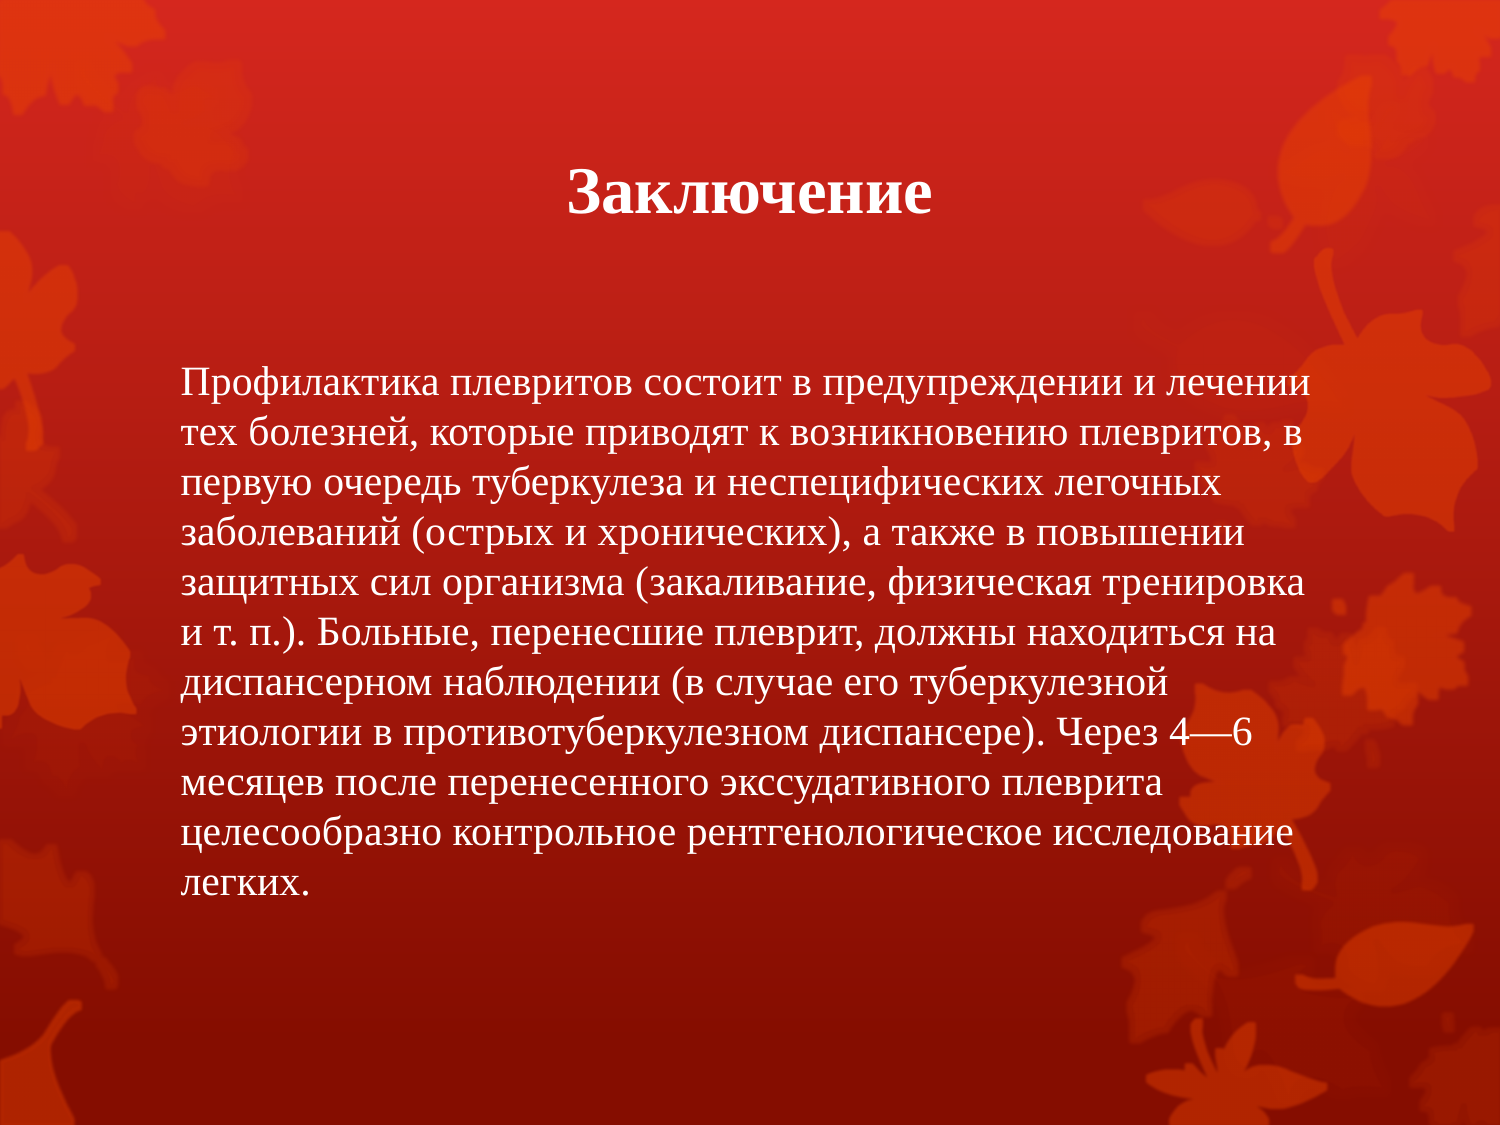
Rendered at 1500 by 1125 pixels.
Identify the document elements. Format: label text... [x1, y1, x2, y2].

list Профилактика плевритов состоит в предупреждении и лечении тех болезней, которые приводят к возникновению плевритов, в первую очередь туберкулеза и неспецифических легочных заболеваний (острых и хронических), а также в повышении защитных сил организма (закаливание, физическая тренировка и т. п.). Больные, перенесшие плеврит, должны находиться на диспансерном наблюдении (в случае его туберкулезной этиологии в противотуберкулезном диспансере). Через 4—6 месяцев после перенесенного экссудативного плеврита целесообразно контрольное рентгенологическое исследование легких. [165, 296, 1335, 962]
title Заключение [165, 110, 1335, 263]
